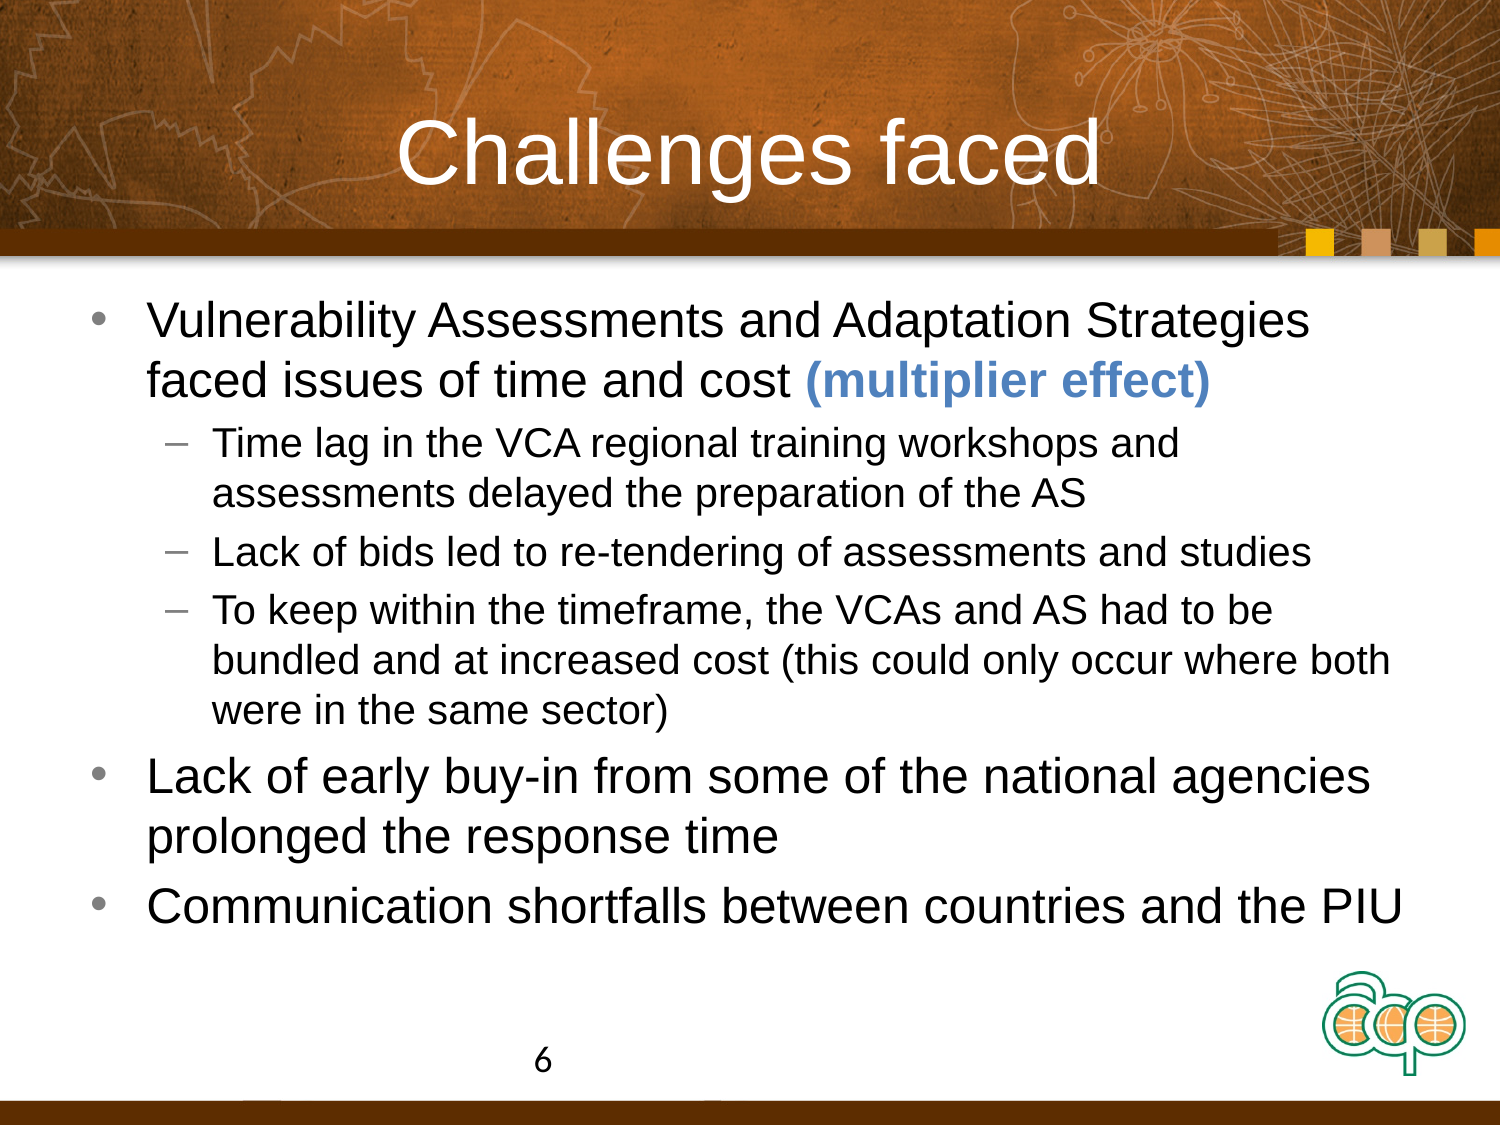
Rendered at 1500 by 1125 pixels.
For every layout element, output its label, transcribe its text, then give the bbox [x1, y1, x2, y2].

list Vulnerability Assessments and Adaptation Strategies faced issues of time and cost (multiplier effect) Time lag in the VCA regional training workshops and assessments delayed the preparation of the AS Lack of bids led to re-tendering of assessments and studies To keep within the timeframe, the VCAs and AS had to be bundled and at increased cost (this could only occur where both were in the same sector) Lack of early buy-in from some of the national agencies prolonged the response time Communication shortfalls between countries and the PIU [74, 280, 1426, 977]
picture [0, 0, 1500, 1125]
slide_number 6 [518, 1027, 869, 1071]
title Challenges faced [74, 62, 1426, 234]
